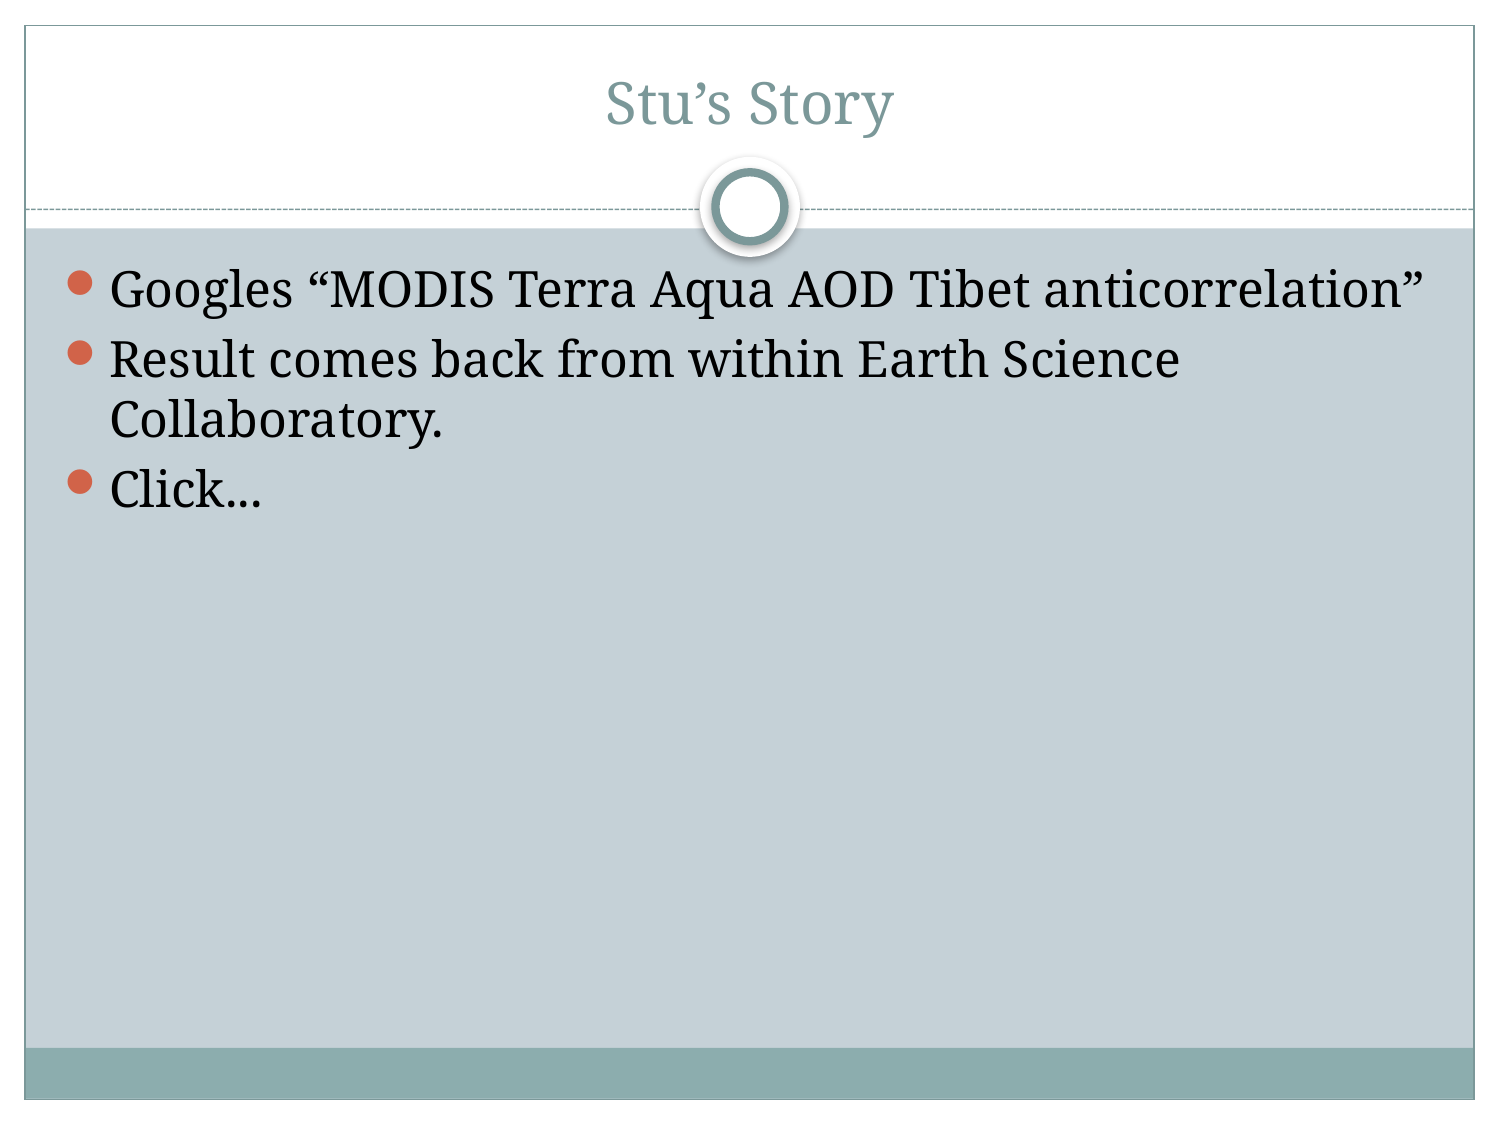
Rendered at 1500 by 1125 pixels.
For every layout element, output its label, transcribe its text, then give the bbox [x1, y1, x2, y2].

list Googles “MODIS Terra Aqua AOD Tibet anticorrelation” Result comes back from within Earth Science Collaboratory. Click... [49, 250, 1445, 1001]
title Stu’s Story [75, 45, 1425, 159]
